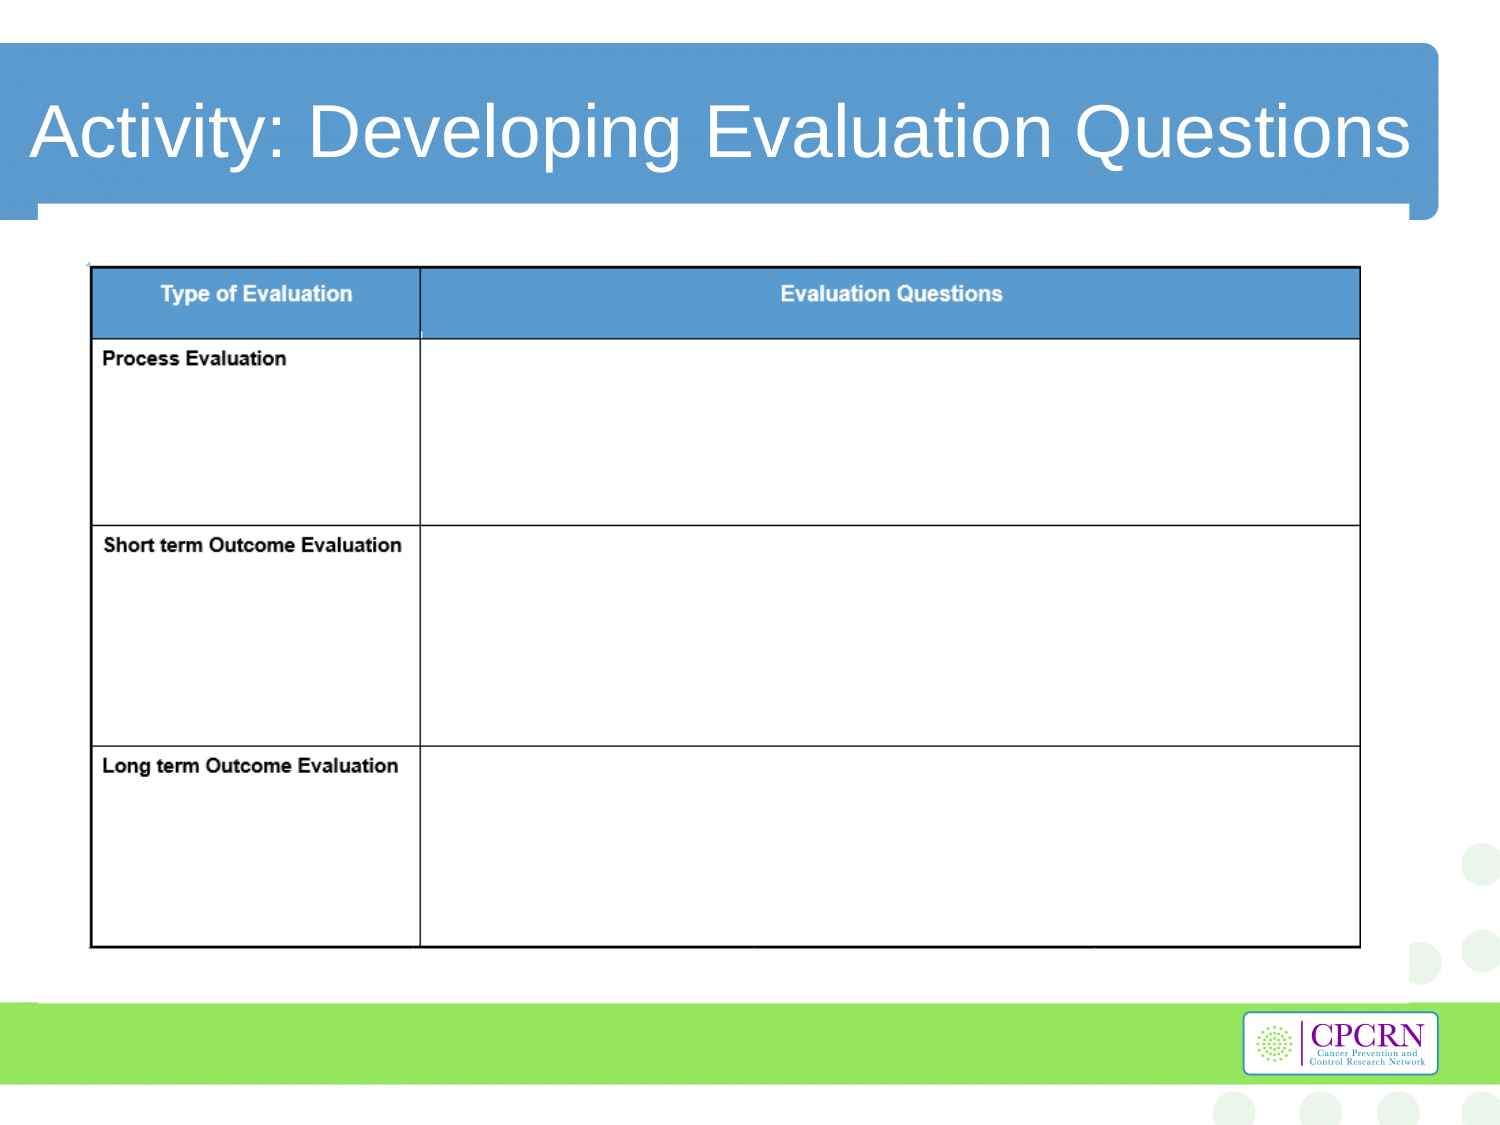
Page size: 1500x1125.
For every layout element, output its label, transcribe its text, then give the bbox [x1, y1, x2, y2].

list [37, 203, 1410, 1004]
picture [0, 0, 1500, 1125]
title Activity: Developing Evaluation Questions [14, 46, 1433, 209]
